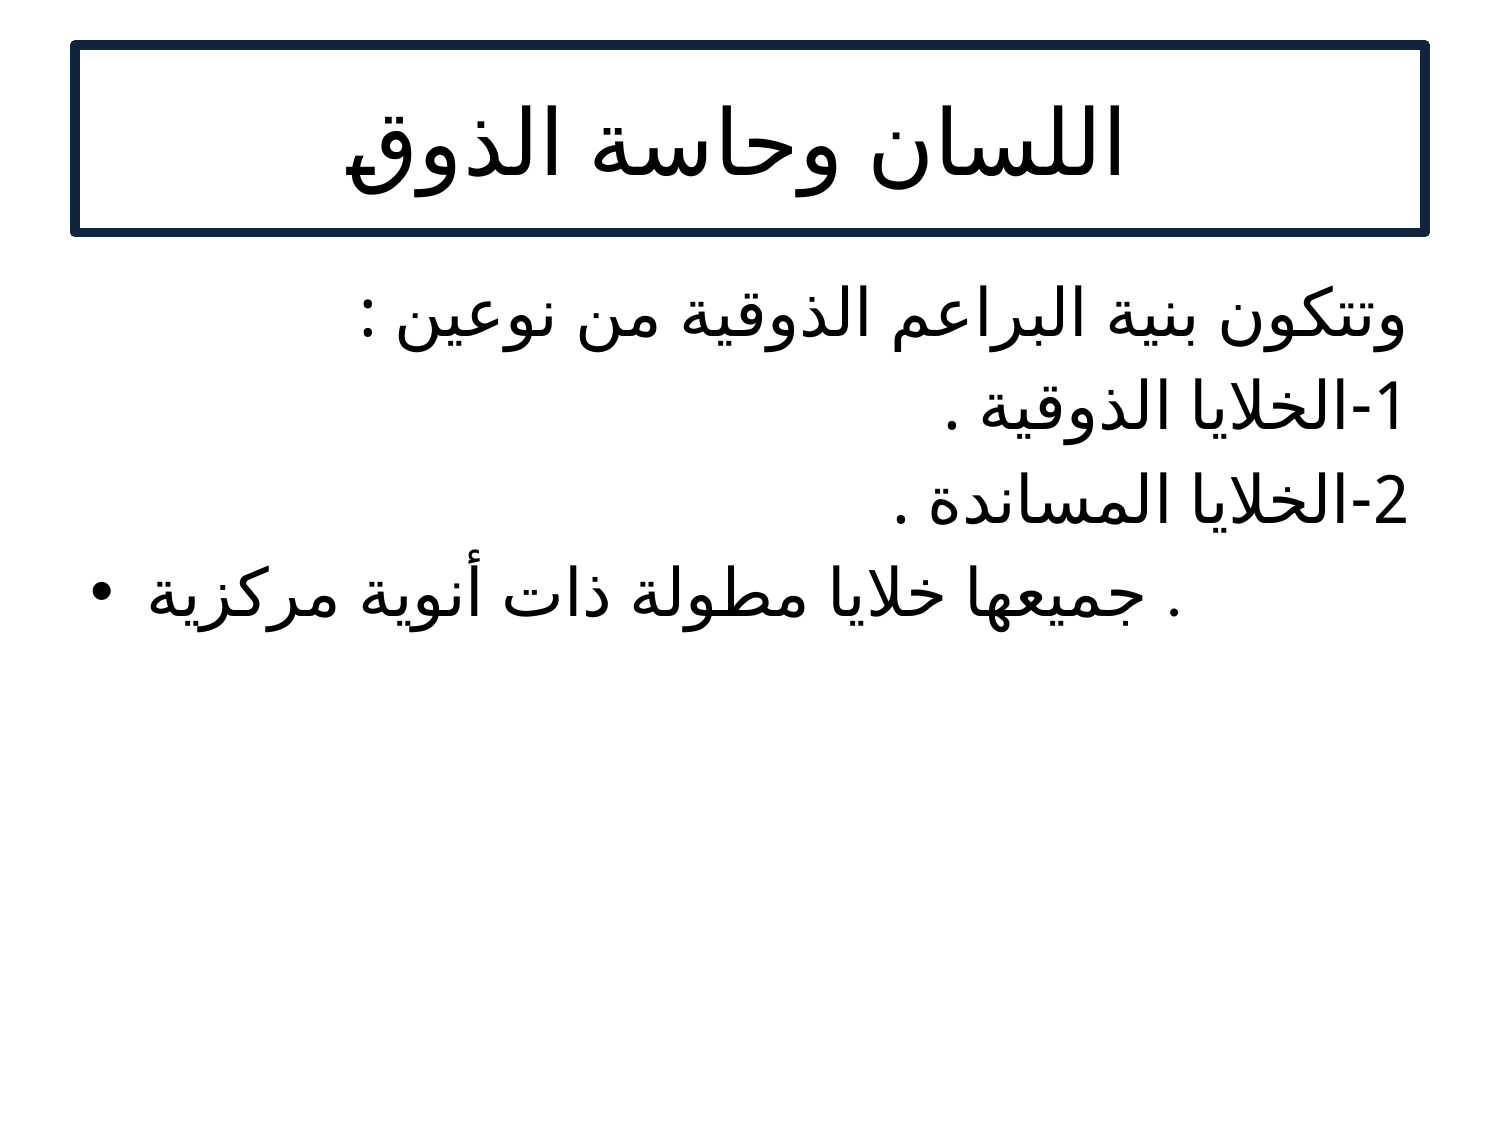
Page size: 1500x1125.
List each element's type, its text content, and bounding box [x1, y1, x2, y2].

list وتتكون بنية البراعم الذوقية من نوعين : 1-الخلايا الذوقية . 2-الخلايا المساندة . جميعها خلايا مطولة ذات أنوية مركزية . [75, 262, 1425, 1005]
title اللسان وحاسة الذوق [75, 45, 1425, 233]
